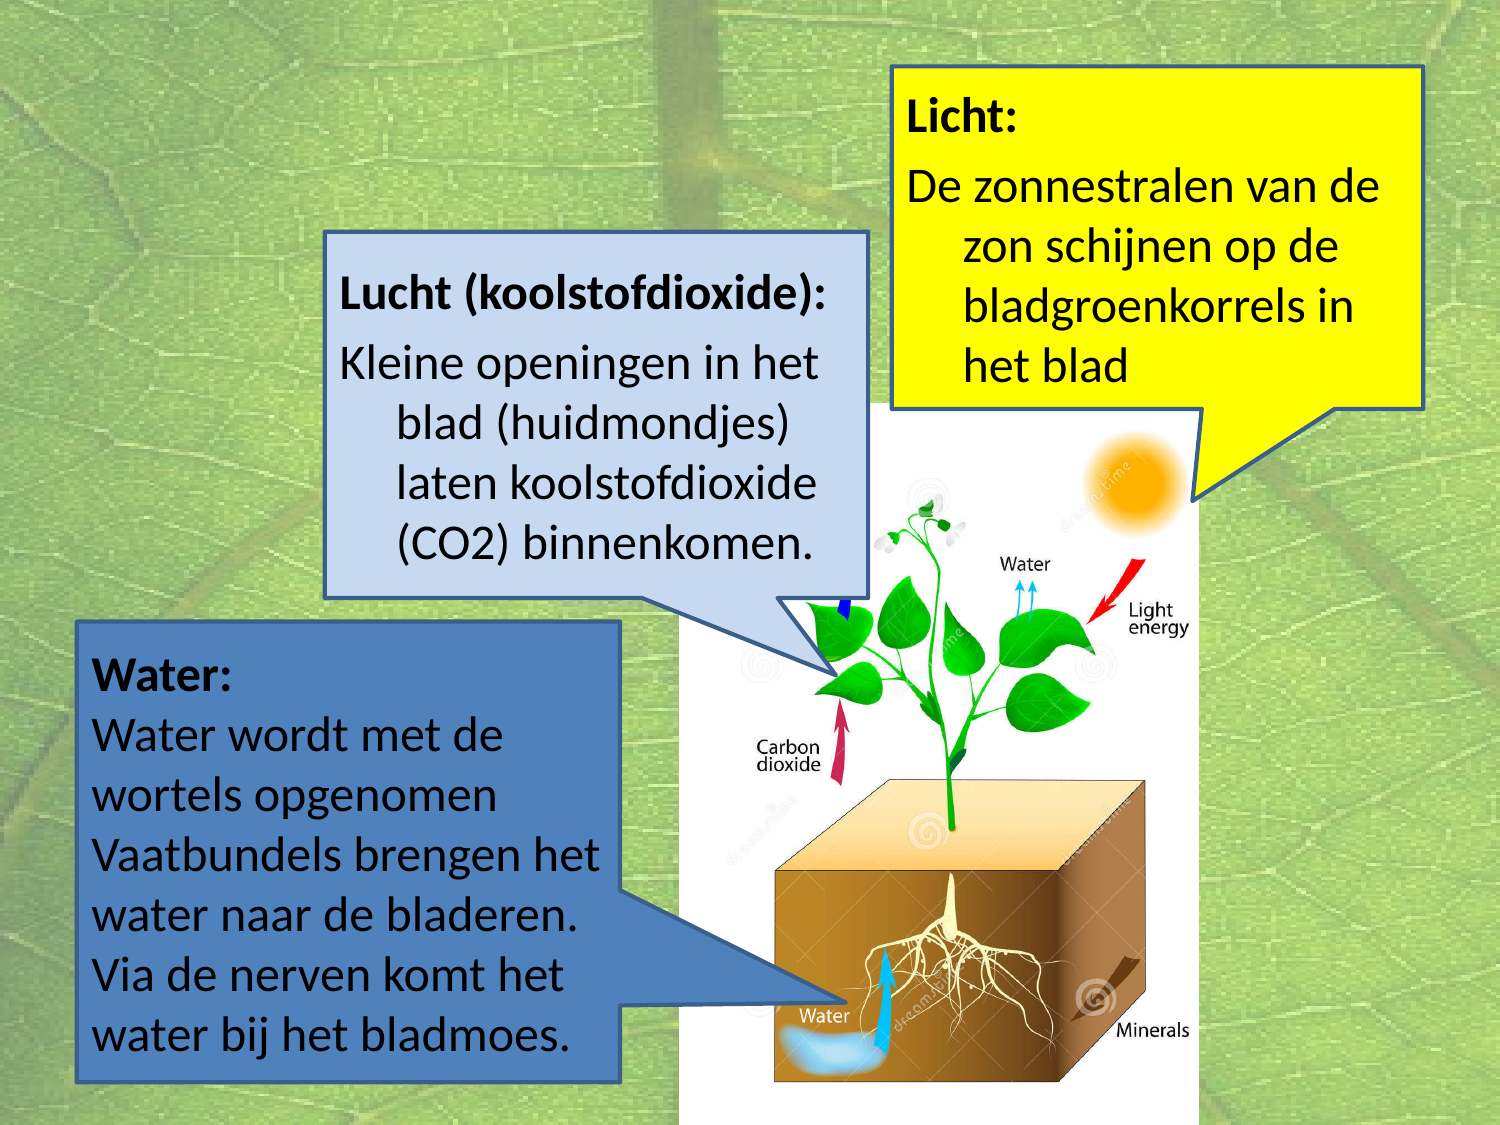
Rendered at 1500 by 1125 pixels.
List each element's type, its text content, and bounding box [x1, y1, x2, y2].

text_box Lucht (koolstofdioxide): Kleine openingen in het blad (huidmondjes) laten koolstofdioxide (CO2) binnenkomen. [322, 229, 871, 613]
text_box Water: Water wordt met de wortels opgenomen Vaatbundels brengen het water naar de bladeren. Via de nerven komt het water bij het bladmoes. [74, 619, 673, 1085]
picture [678, 402, 1200, 1125]
text_box Licht: De zonnestralen van de zon schijnen op de bladgroenkorrels in het blad [889, 64, 1426, 497]
